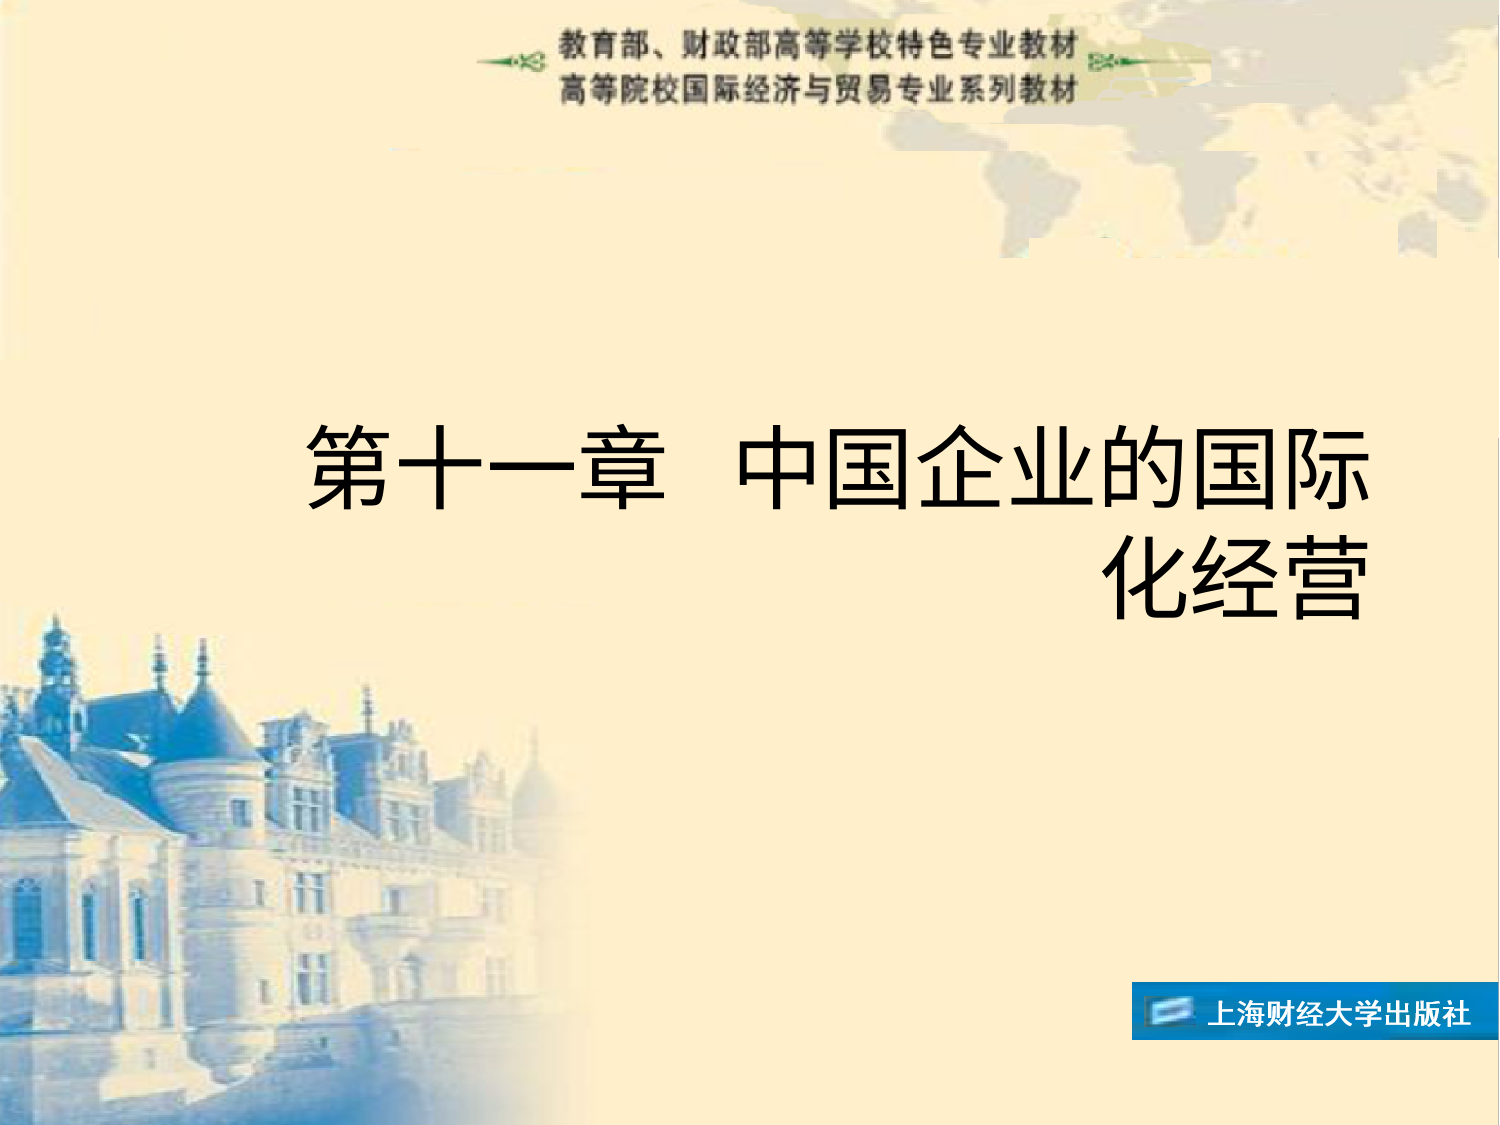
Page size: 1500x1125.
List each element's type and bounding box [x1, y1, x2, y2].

list [0, 0, 1499, 1125]
